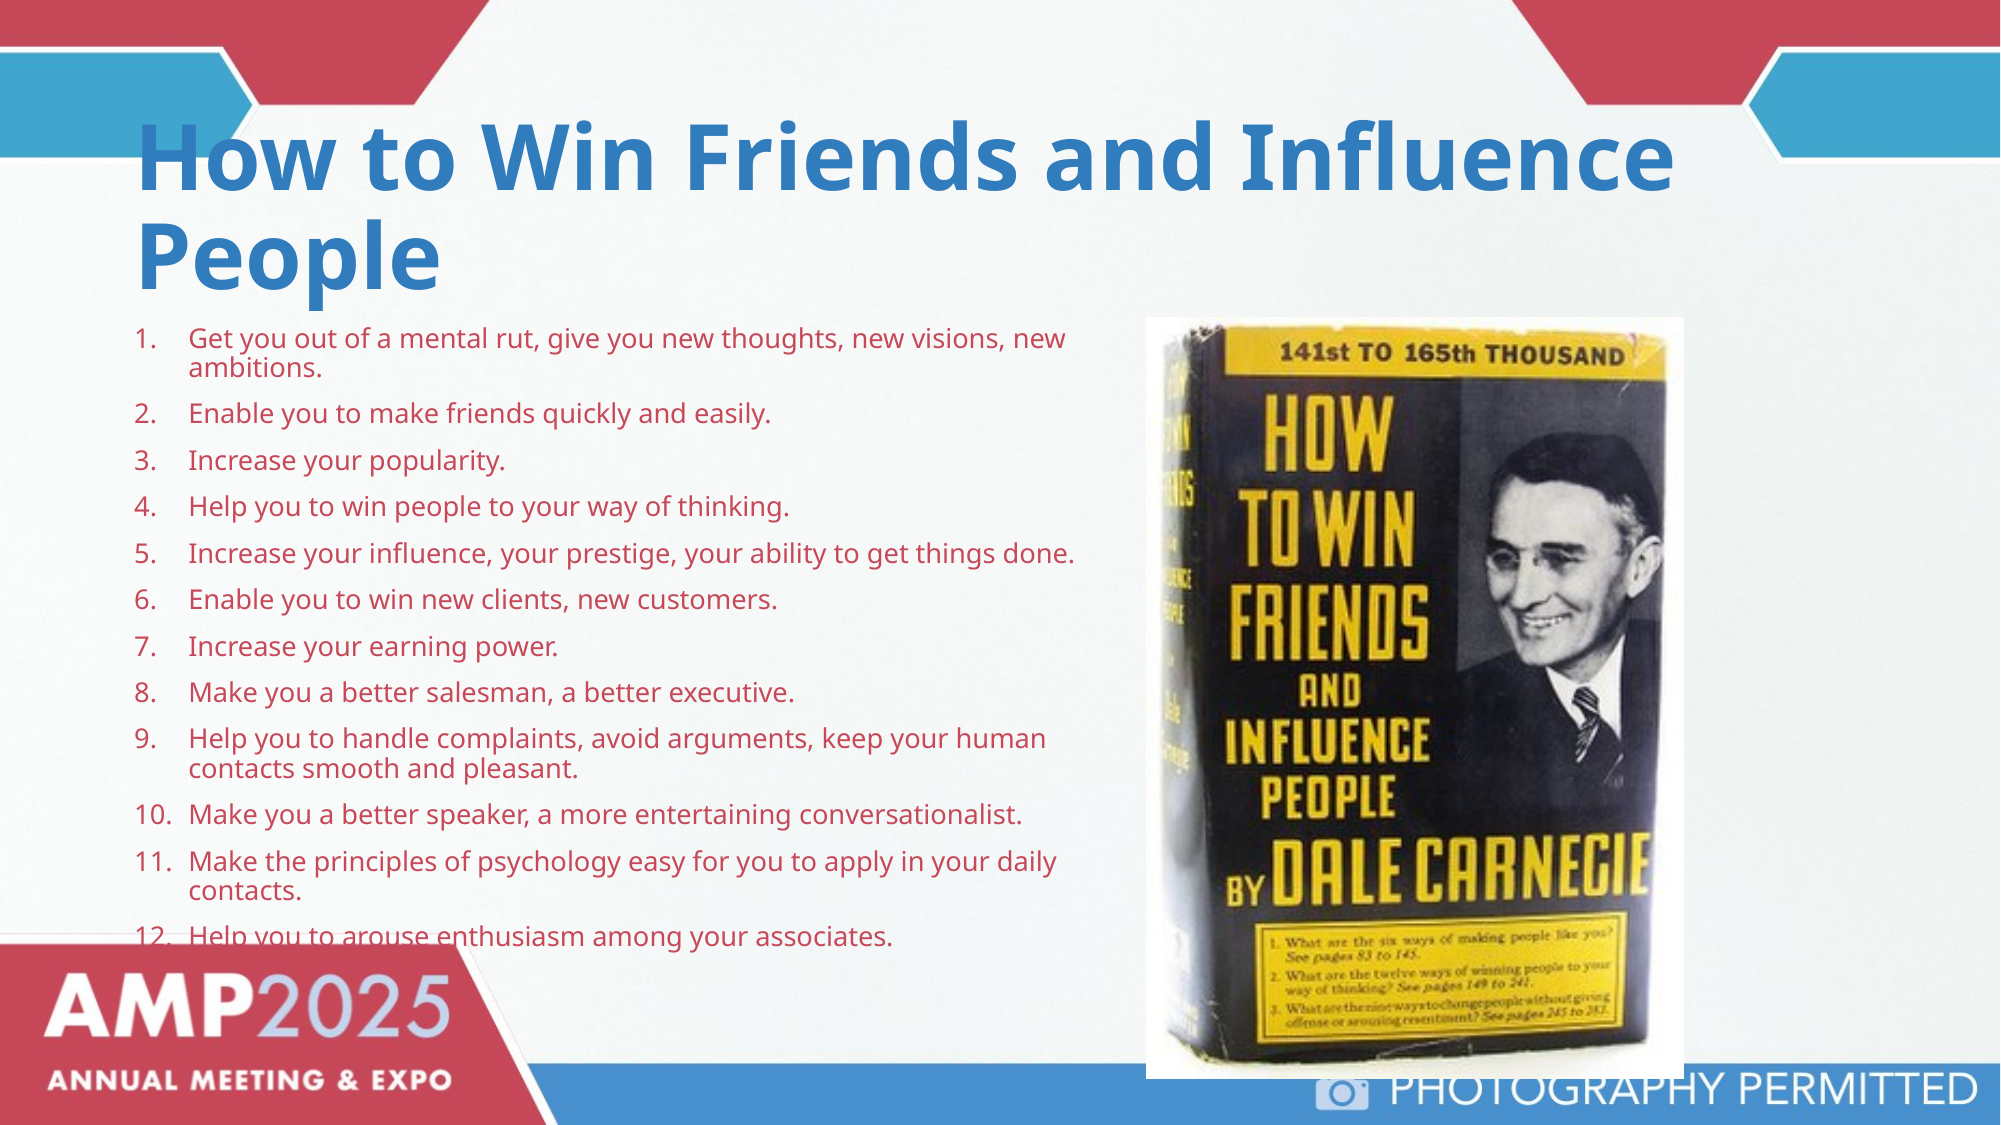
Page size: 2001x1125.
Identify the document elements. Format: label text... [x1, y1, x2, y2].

picture [0, 0, 2001, 1125]
list Get you out of a mental rut, give you new thoughts, new visions, new ambitions. Enable you to make friends quickly and easily. Increase your popularity. Help you to win people to your way of thinking. Increase your influence, your prestige, your ability to get things done. Enable you to win new clients, new customers. Increase your earning power. Make you a better salesman, a better executive. Help you to handle complaints, avoid arguments, keep your human contacts smooth and pleasant. Make you a better speaker, a more entertaining conversationalist. Make the principles of psychology easy for you to apply in your daily contacts. Help you to arouse enthusiasm among your associates. [119, 318, 1110, 964]
title How to Win Friends and Influence People [119, 99, 1845, 318]
